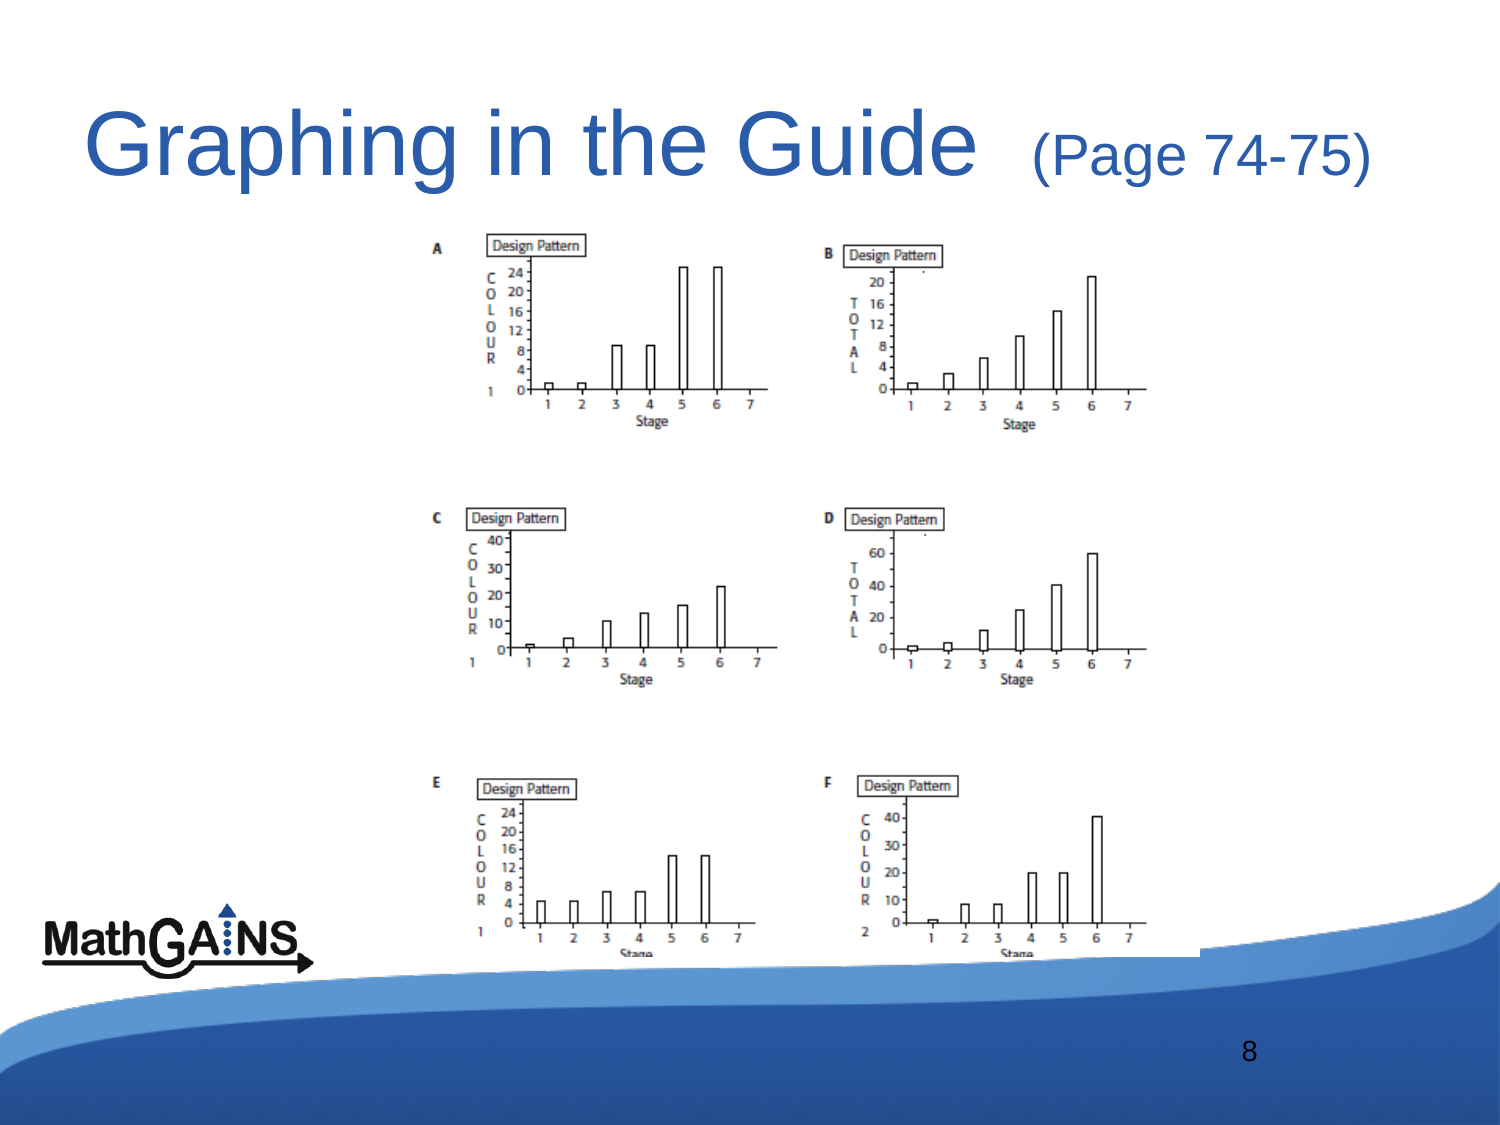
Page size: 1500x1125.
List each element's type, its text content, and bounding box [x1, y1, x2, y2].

title Graphing in the Guide (Page 74-75) [74, 14, 1426, 263]
slide_number 8 [1223, 1023, 1277, 1075]
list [399, 212, 1201, 957]
picture [0, 878, 1500, 1125]
